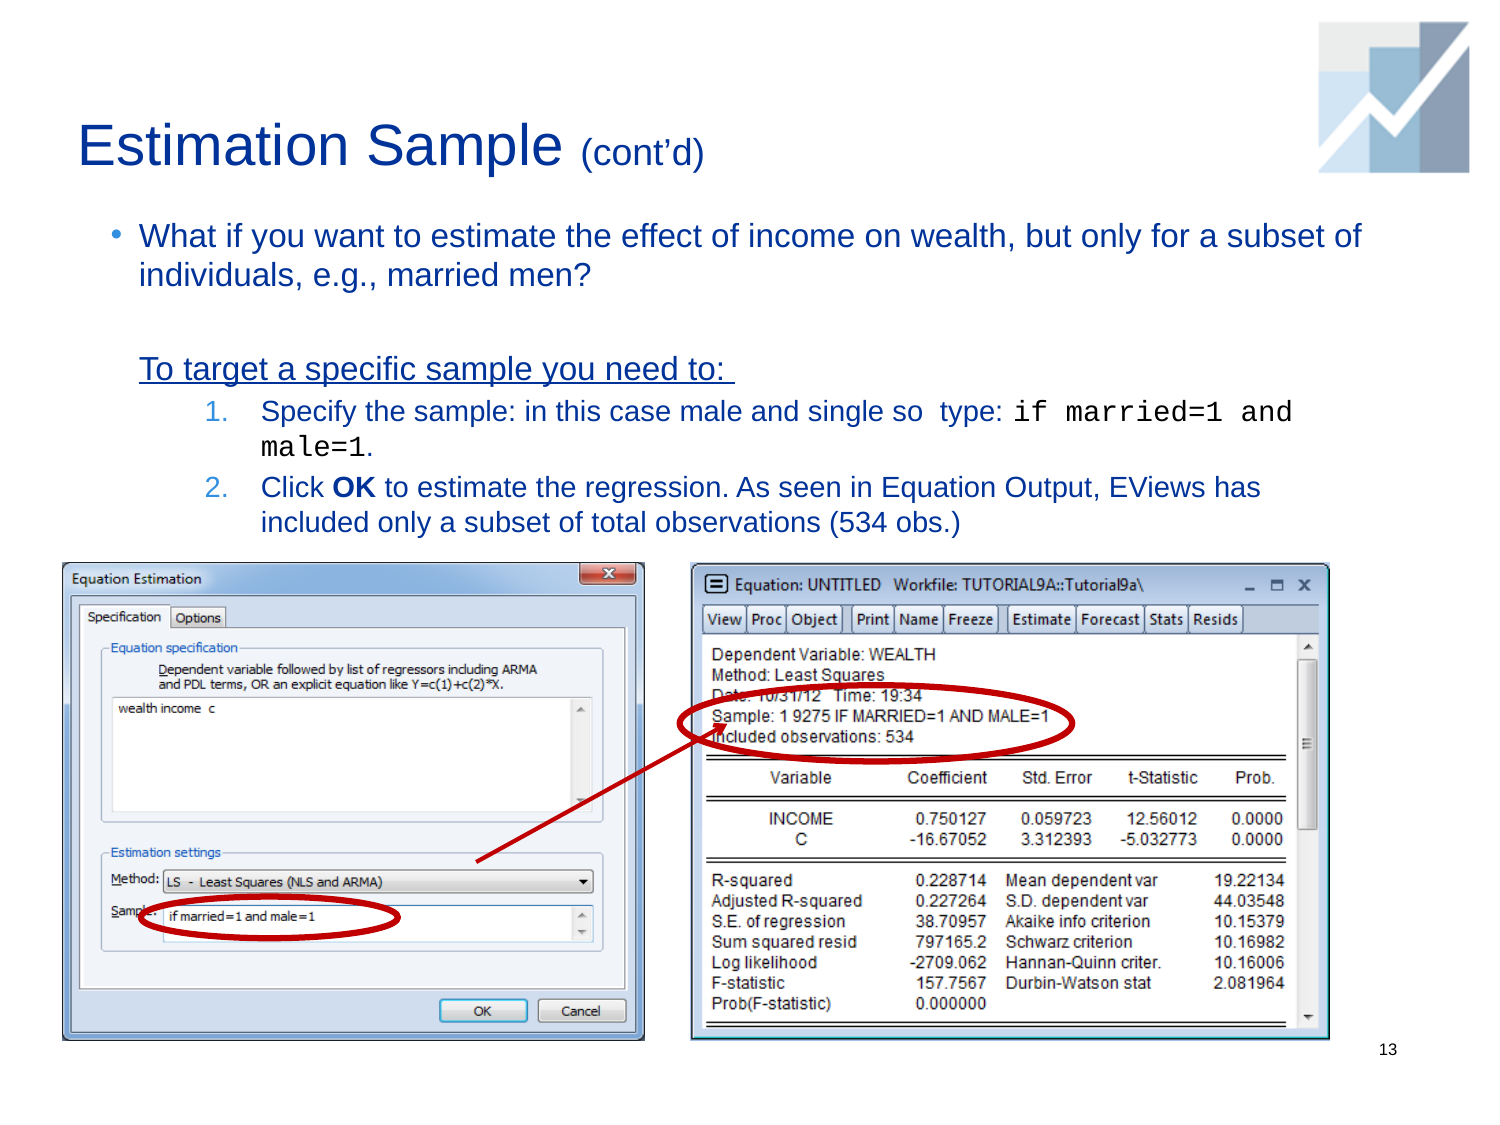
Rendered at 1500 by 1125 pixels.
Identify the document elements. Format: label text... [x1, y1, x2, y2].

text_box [475, 723, 728, 863]
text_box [679, 562, 1331, 1041]
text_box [62, 562, 646, 1041]
title Estimation Sample (cont’d) [62, 0, 1297, 185]
picture [1300, 11, 1479, 181]
list What if you want to estimate the effect of income on wealth, but only for a subset of individuals, e.g., married men? To target a specific sample you need to: Specify the sample: in this case male and single so type: if married=1 and male=1. Click OK to estimate the regression. As seen in Equation Output, EViews has included only a subset of total observations (534 obs.) [95, 206, 1391, 529]
slide_number 13 [1262, 1015, 1413, 1067]
